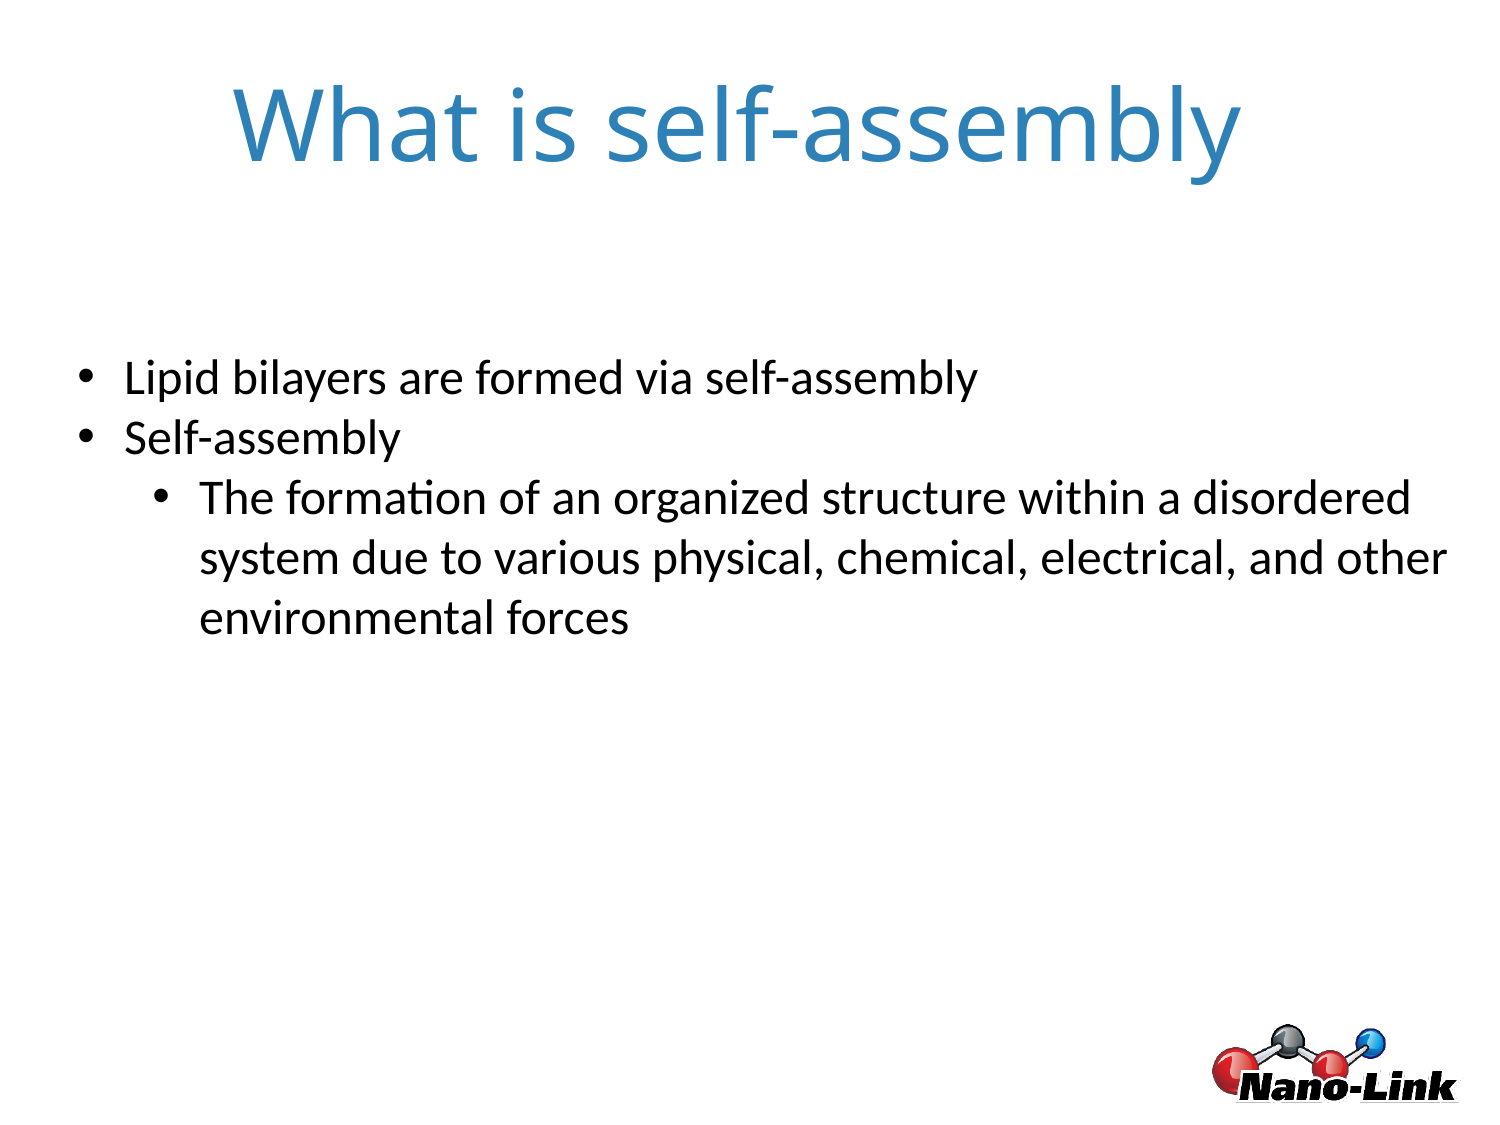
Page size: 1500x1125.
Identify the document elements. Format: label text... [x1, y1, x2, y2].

title What is self-assembly [62, 27, 1413, 216]
picture [1212, 1024, 1463, 1103]
text_box Lipid bilayers are formed via self-assembly Self-assembly The formation of an organized structure within a disordered system due to various physical, chemical, electrical, and other environmental forces [62, 337, 1469, 653]
